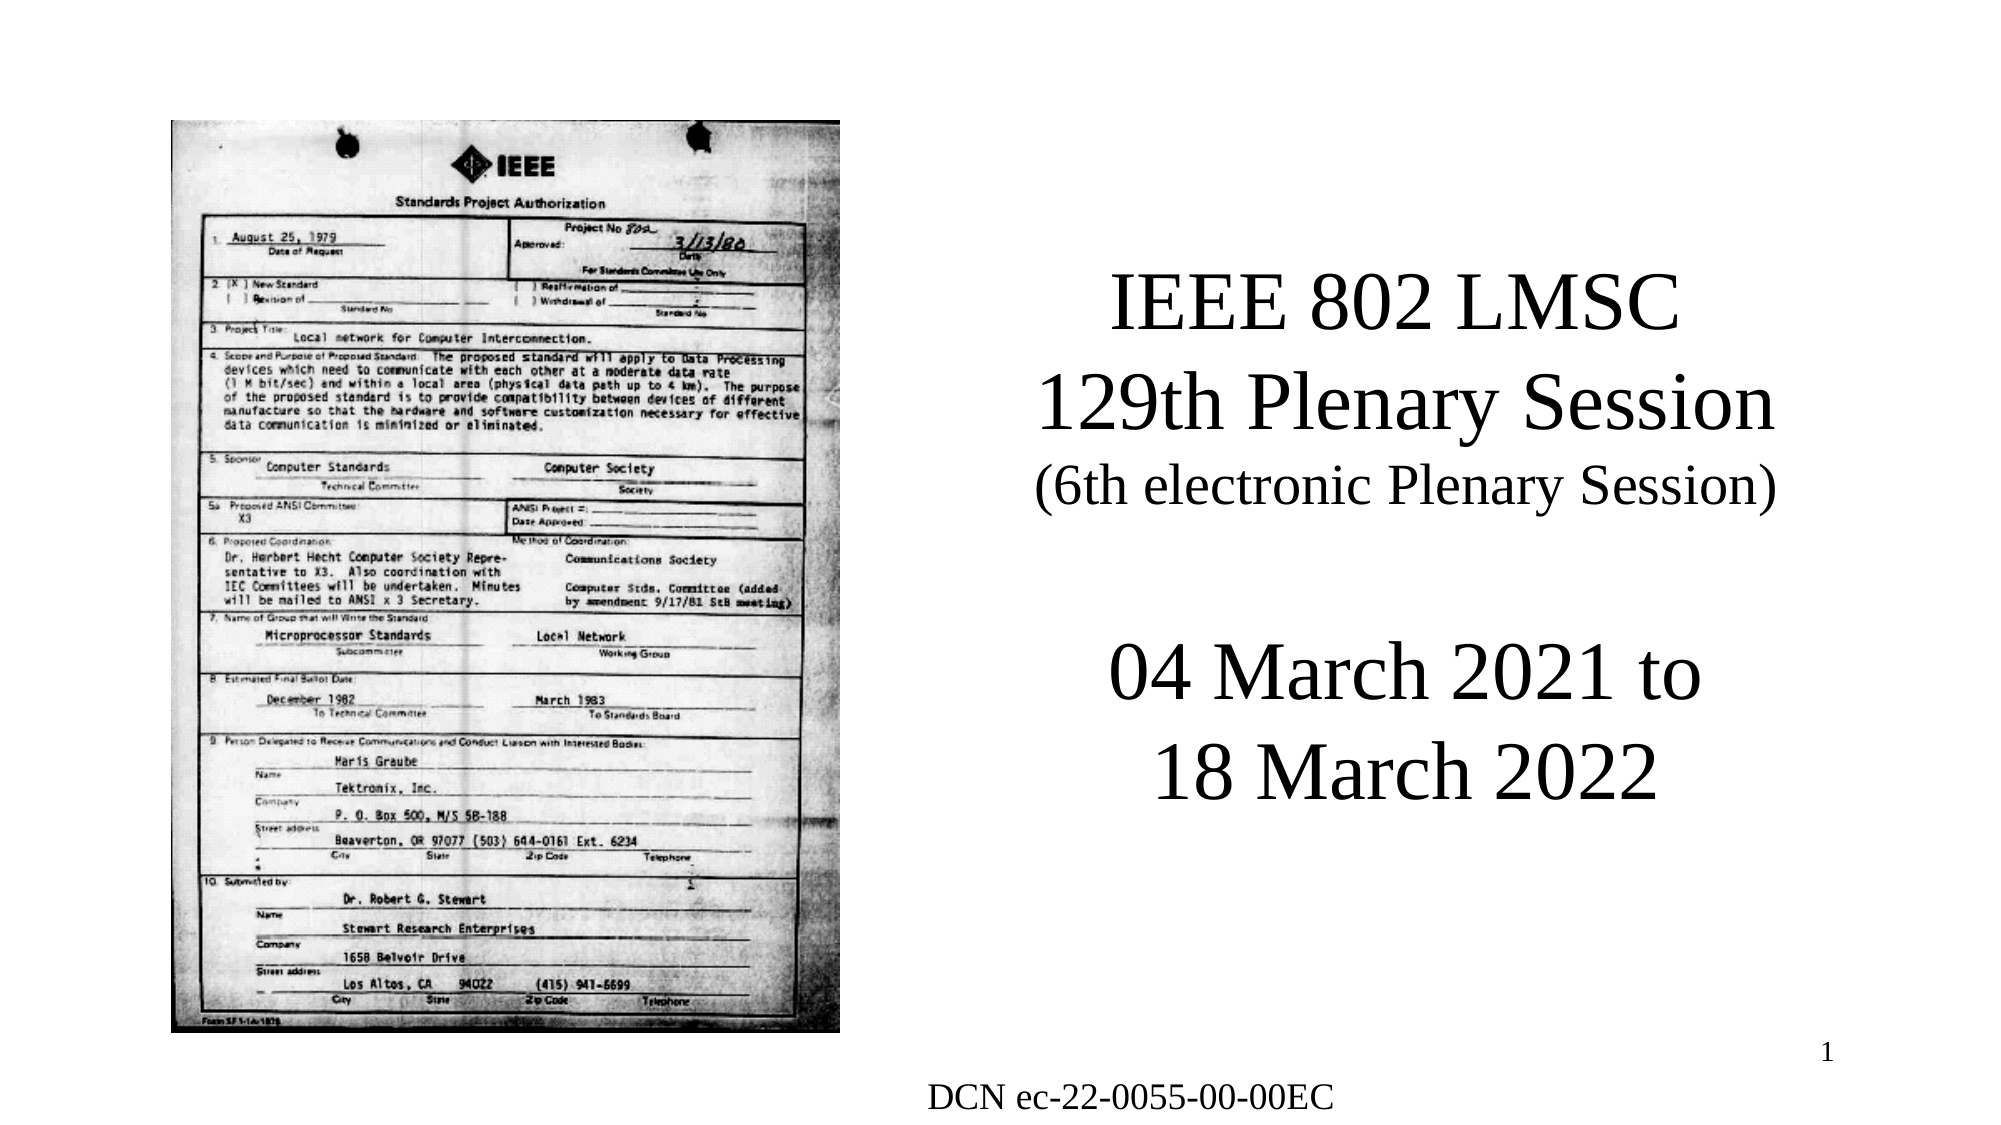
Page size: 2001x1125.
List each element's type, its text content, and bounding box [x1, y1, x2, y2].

title IEEE 802 LMSC 129th Plenary Session (6th electronic Plenary Session) 04 March 2021 to 18 March 2022 [849, 637, 1963, 826]
text_box DCN ec-22-0055-00-00EC [912, 1064, 1780, 1125]
slide_number 1 [1433, 1024, 1851, 1101]
picture [171, 119, 840, 1033]
